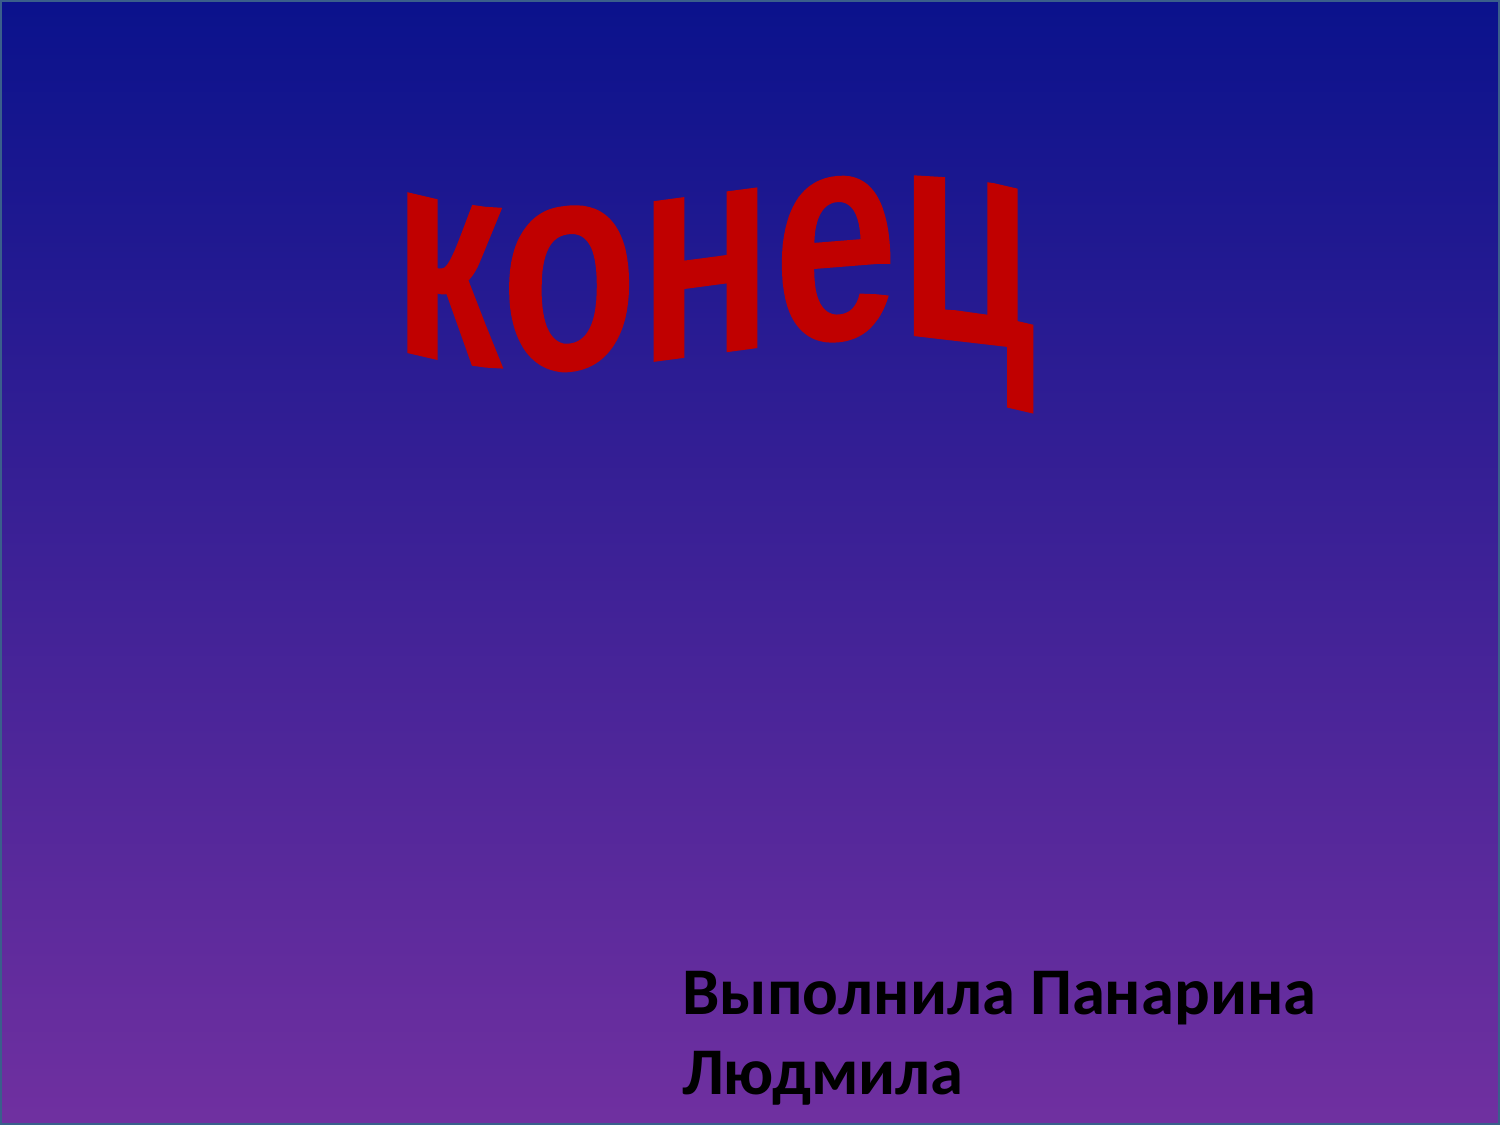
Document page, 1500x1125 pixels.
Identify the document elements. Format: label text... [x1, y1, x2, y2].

text_box [0, 0, 1500, 1125]
text_box Выполнила Панарина Людмила [667, 940, 1424, 1116]
